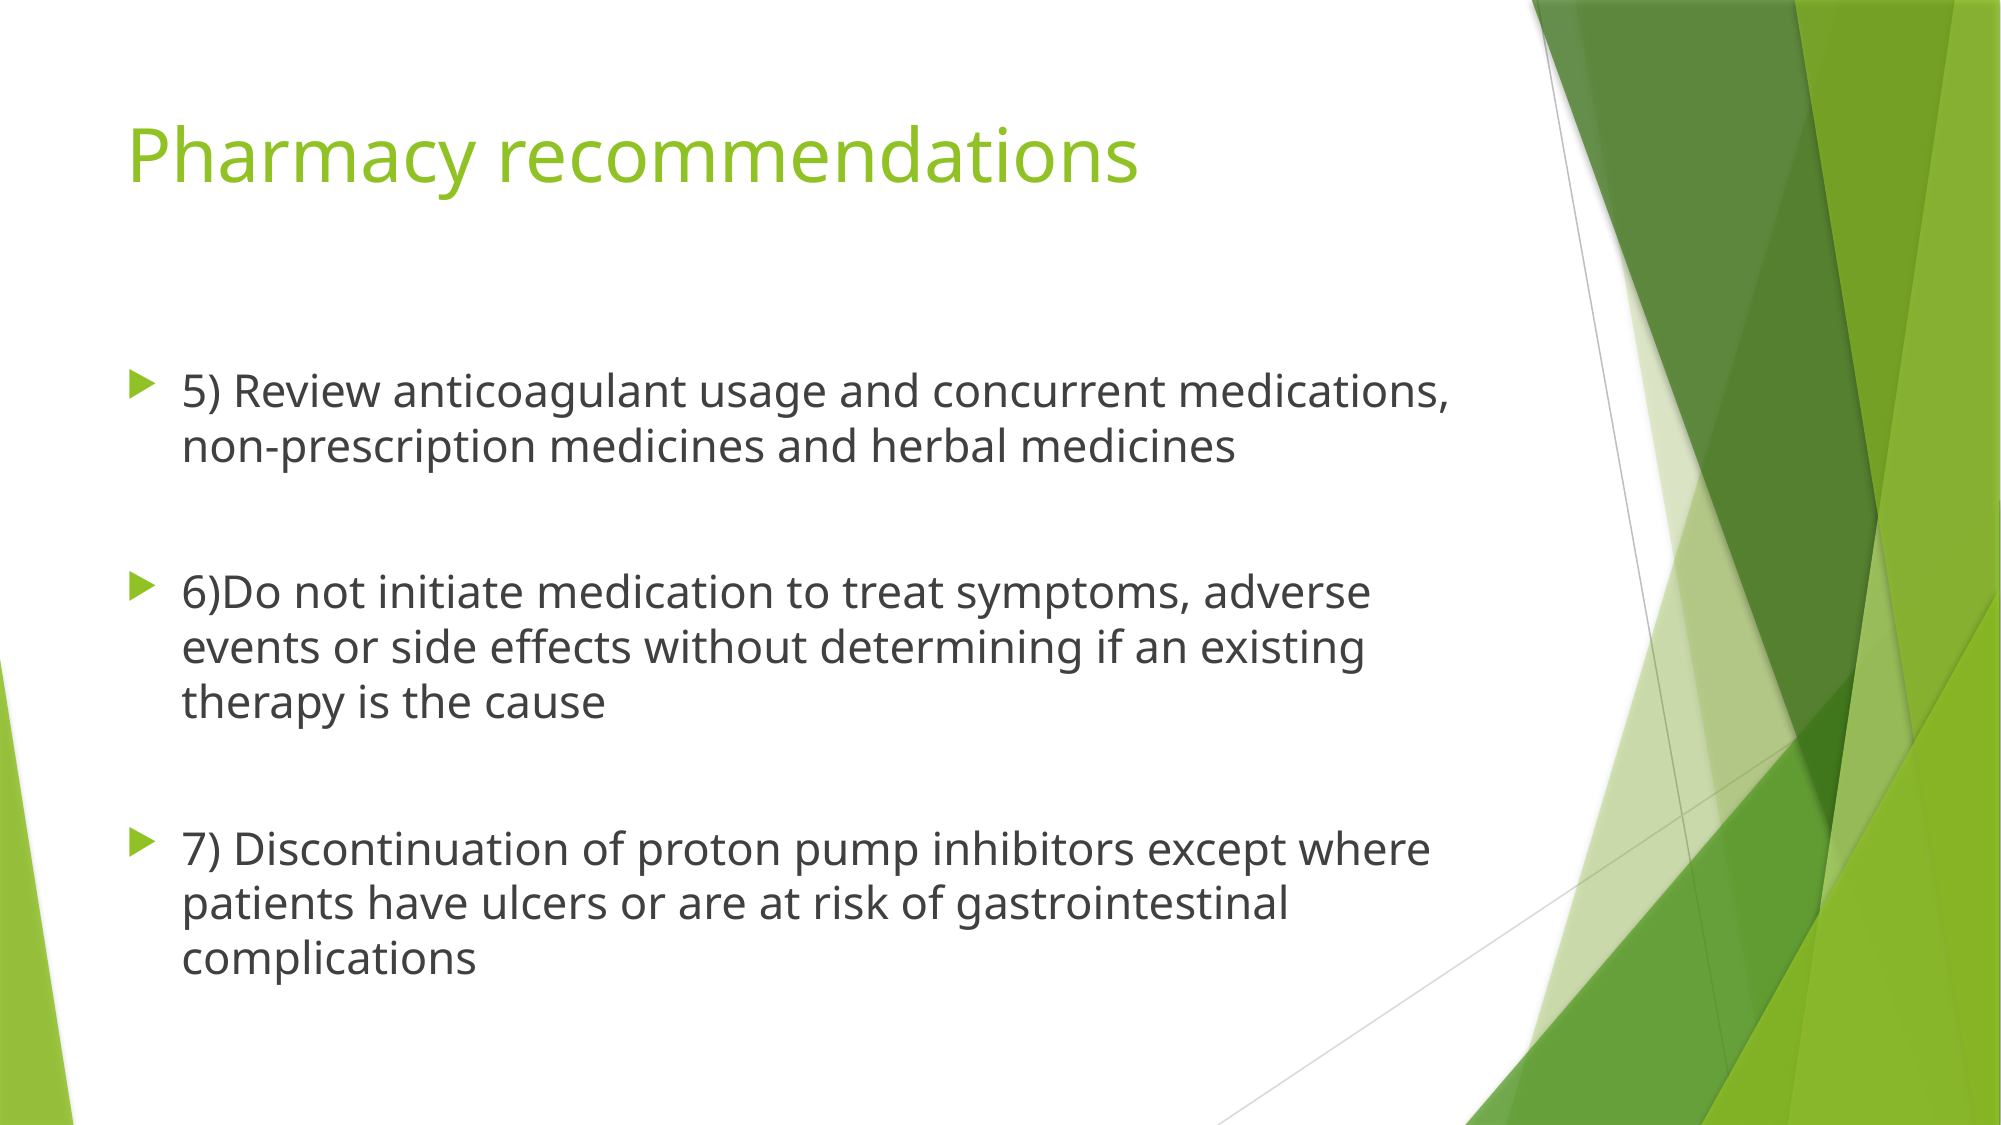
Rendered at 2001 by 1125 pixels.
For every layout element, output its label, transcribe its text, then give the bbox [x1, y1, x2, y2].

title Pharmacy recommendations [111, 99, 1522, 317]
list 5) Review anticoagulant usage and concurrent medications, non-prescription medicines and herbal medicines 6)Do not initiate medication to treat symptoms, adverse events or side effects without determining if an existing therapy is the cause 7) Discontinuation of proton pump inhibitors except where patients have ulcers or are at risk of gastrointestinal complications [111, 354, 1522, 992]
